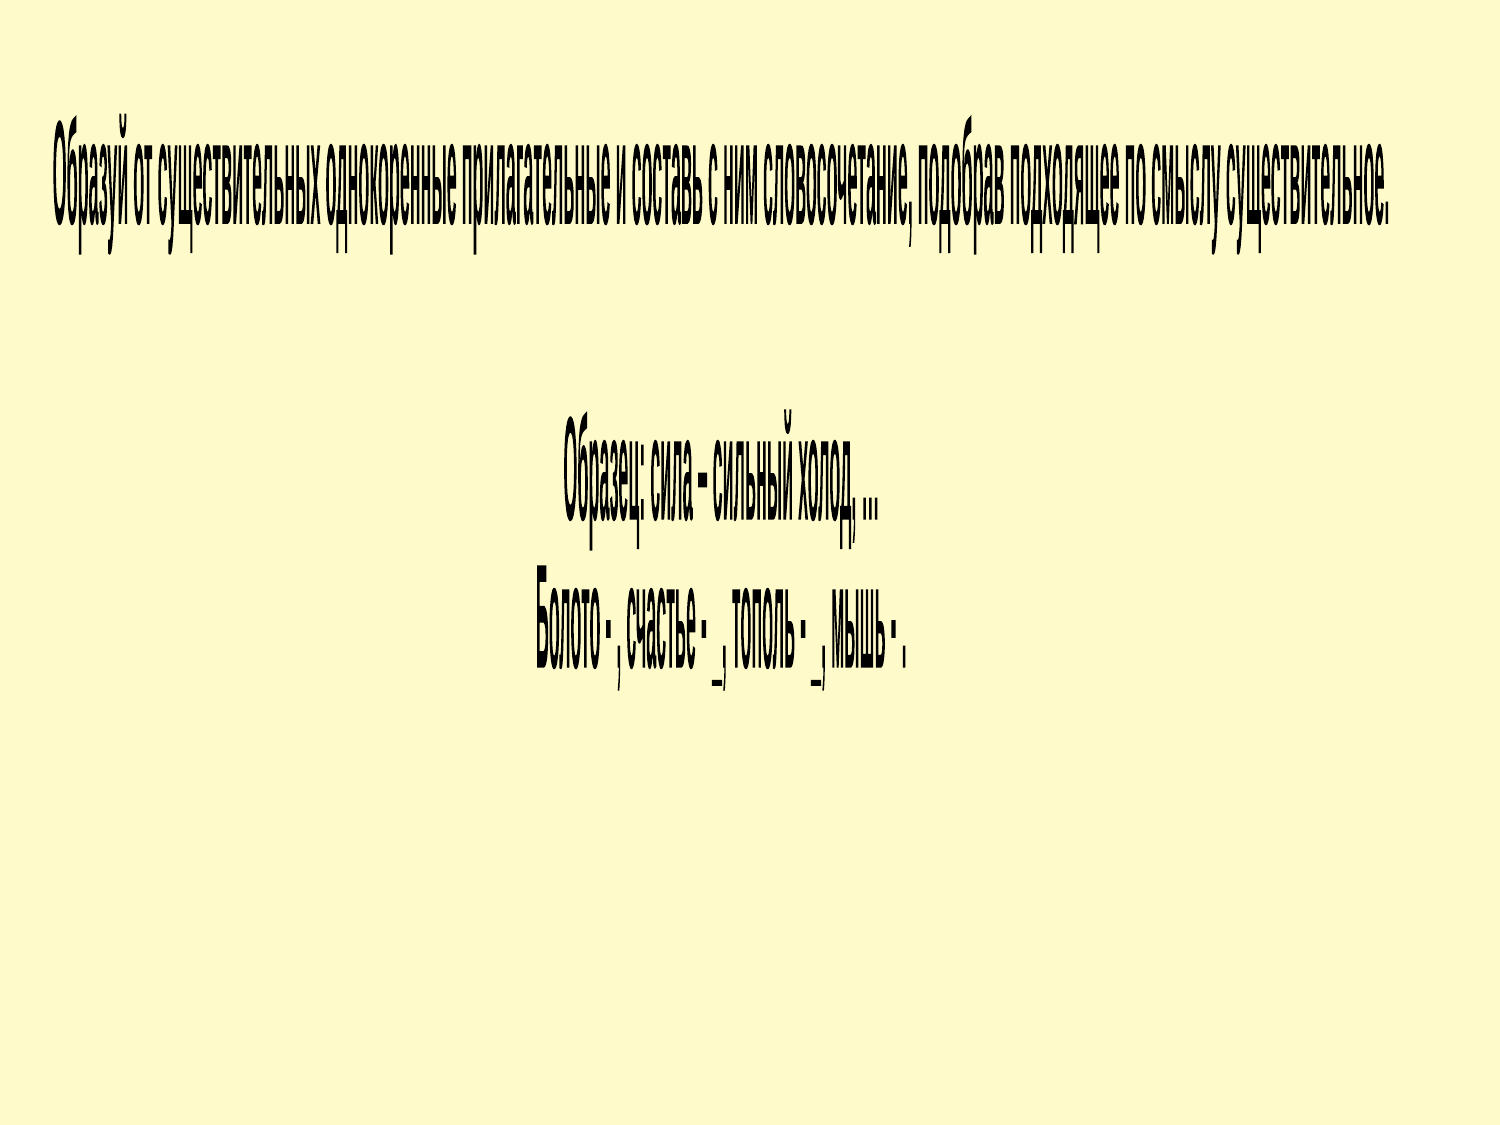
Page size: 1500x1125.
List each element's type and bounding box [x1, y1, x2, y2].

text_box [1162, 145, 1174, 224]
text_box [67, 114, 88, 255]
text_box [746, 145, 757, 224]
text_box [578, 410, 588, 522]
text_box [832, 589, 844, 668]
text_box [962, 114, 972, 226]
